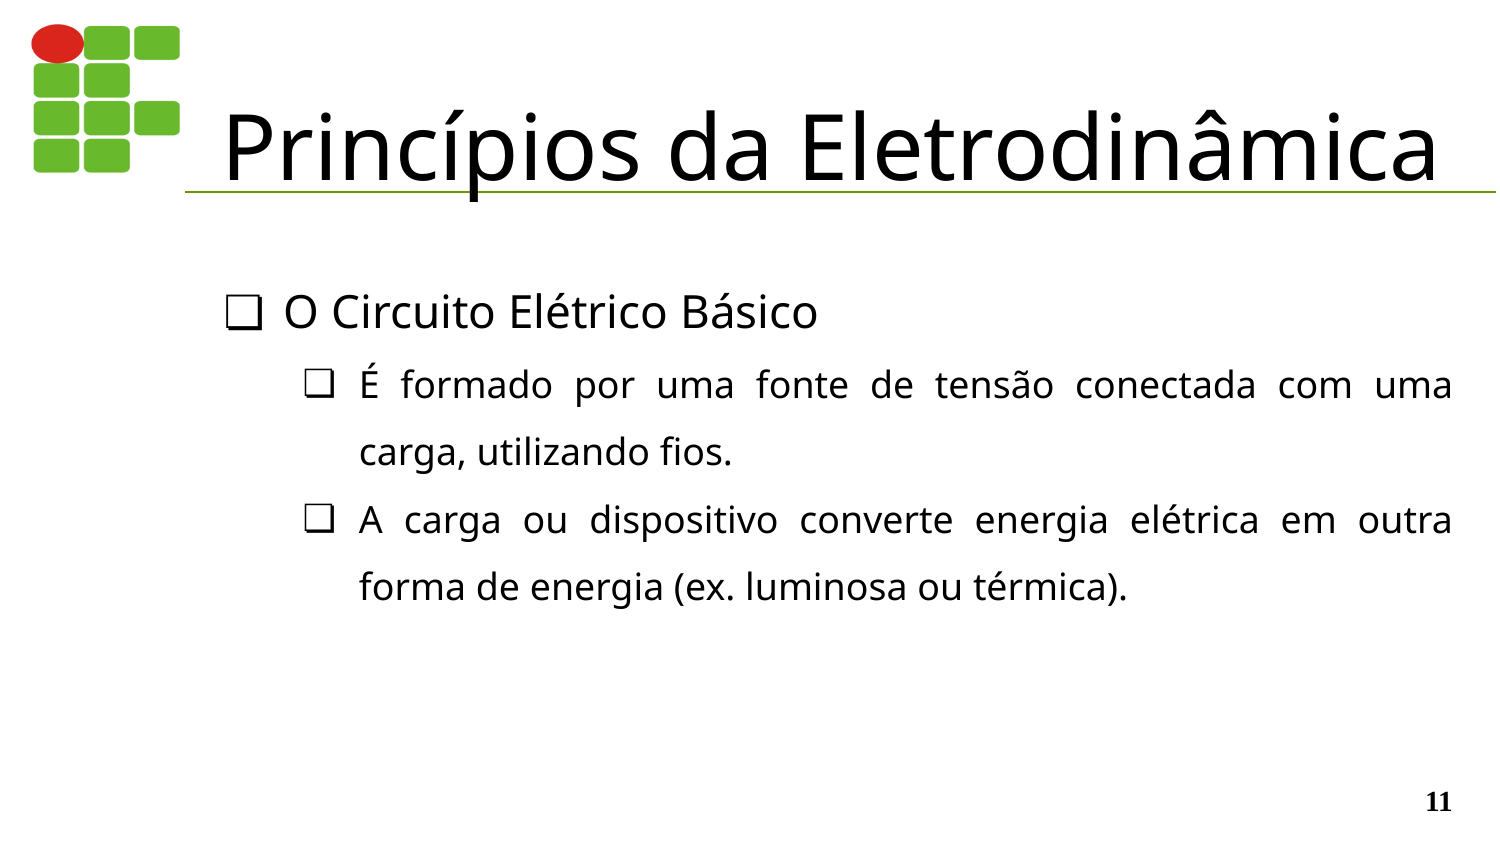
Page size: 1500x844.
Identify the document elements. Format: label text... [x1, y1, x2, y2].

picture [29, 23, 182, 174]
title Princípios da Eletrodinâmica [206, 26, 1468, 207]
list O Circuito Elétrico Básico É formado por uma fonte de tensão conectada com uma carga, utilizando fios. A carga ou dispositivo converte energia elétrica em outra forma de energia (ex. luminosa ou térmica). [193, 248, 1469, 769]
text_box ‹#› [1155, 769, 1468, 825]
